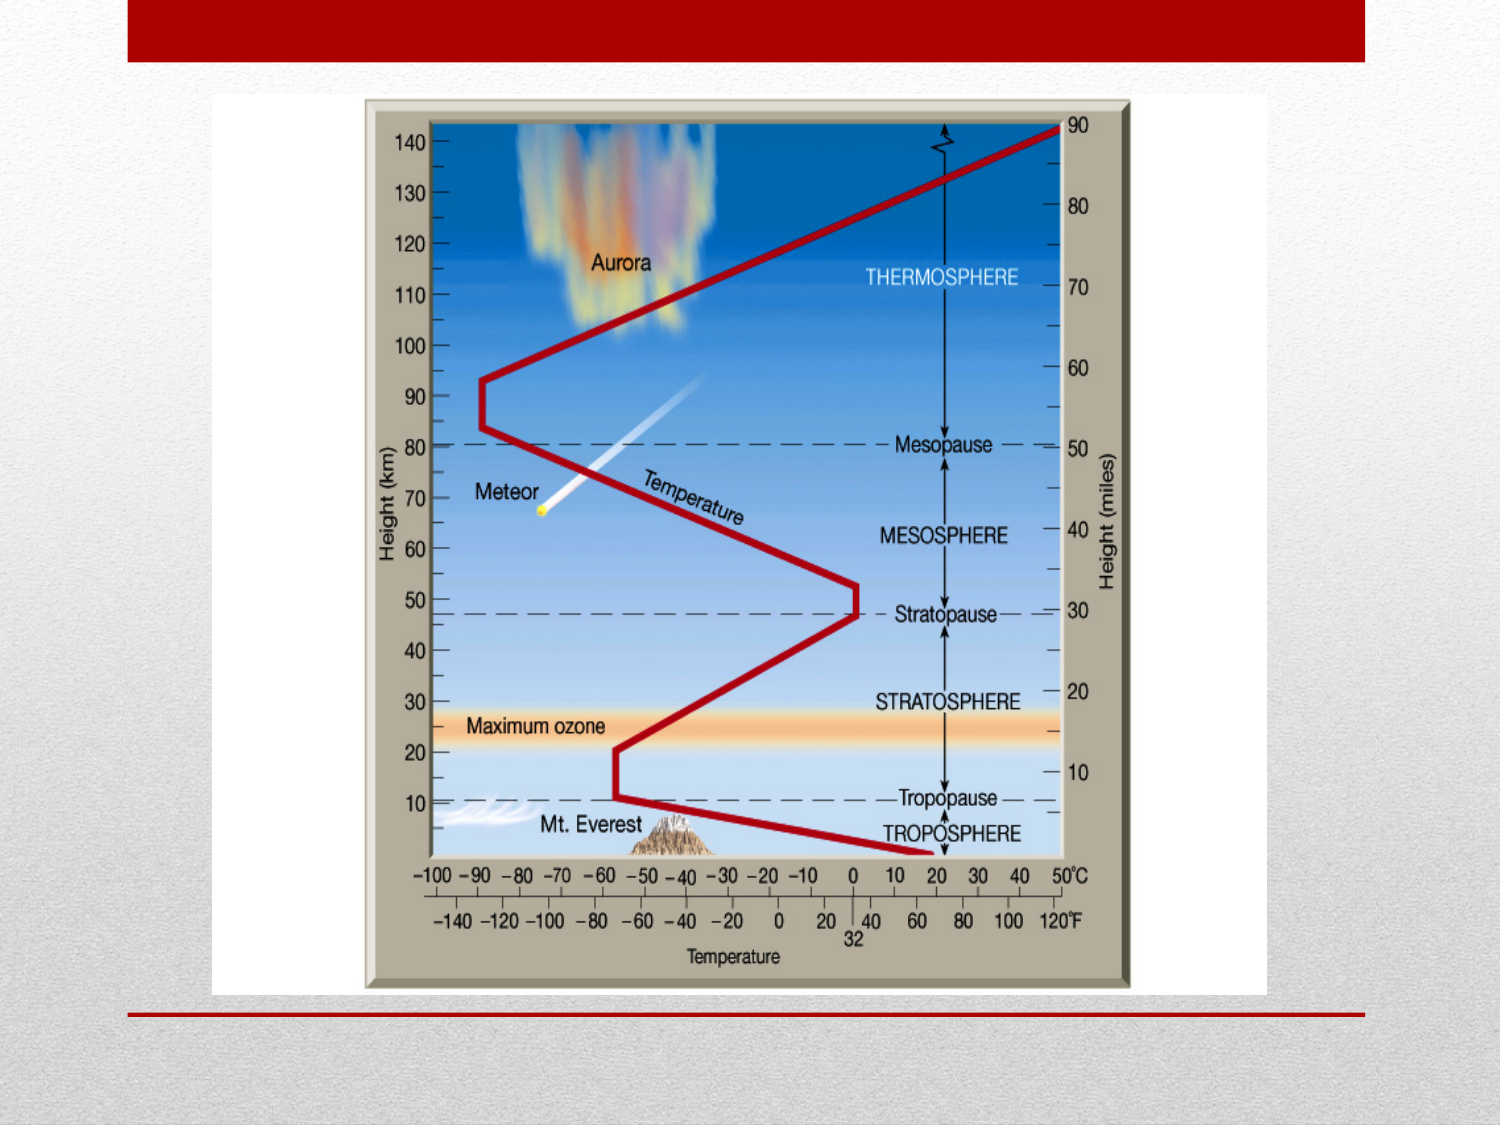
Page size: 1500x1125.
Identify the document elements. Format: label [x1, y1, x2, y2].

picture [211, 93, 1267, 996]
